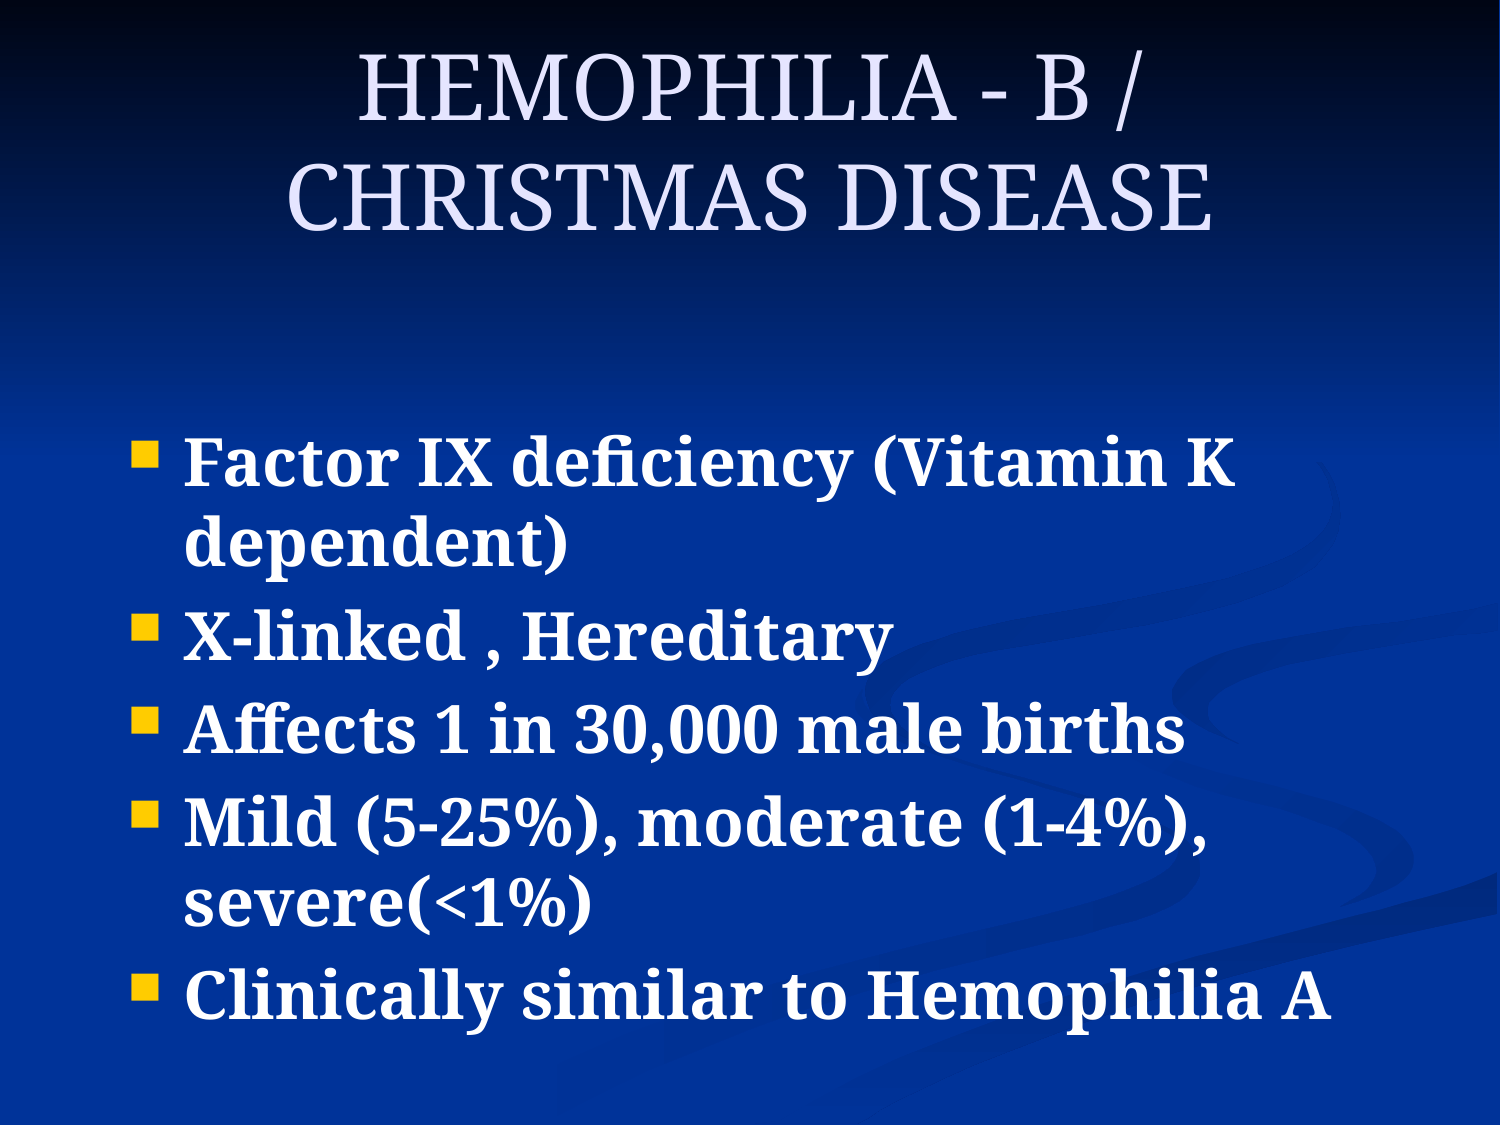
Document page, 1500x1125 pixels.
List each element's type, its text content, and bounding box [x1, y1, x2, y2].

title HEMOPHILIA - B / CHRISTMAS DISEASE [74, 44, 1426, 233]
list Factor IX deficiency (Vitamin K dependent) X-linked , Hereditary Affects 1 in 30,000 male births Mild (5-25%), moderate (1-4%), severe(<1%) Clinically similar to Hemophilia A [112, 412, 1388, 1051]
